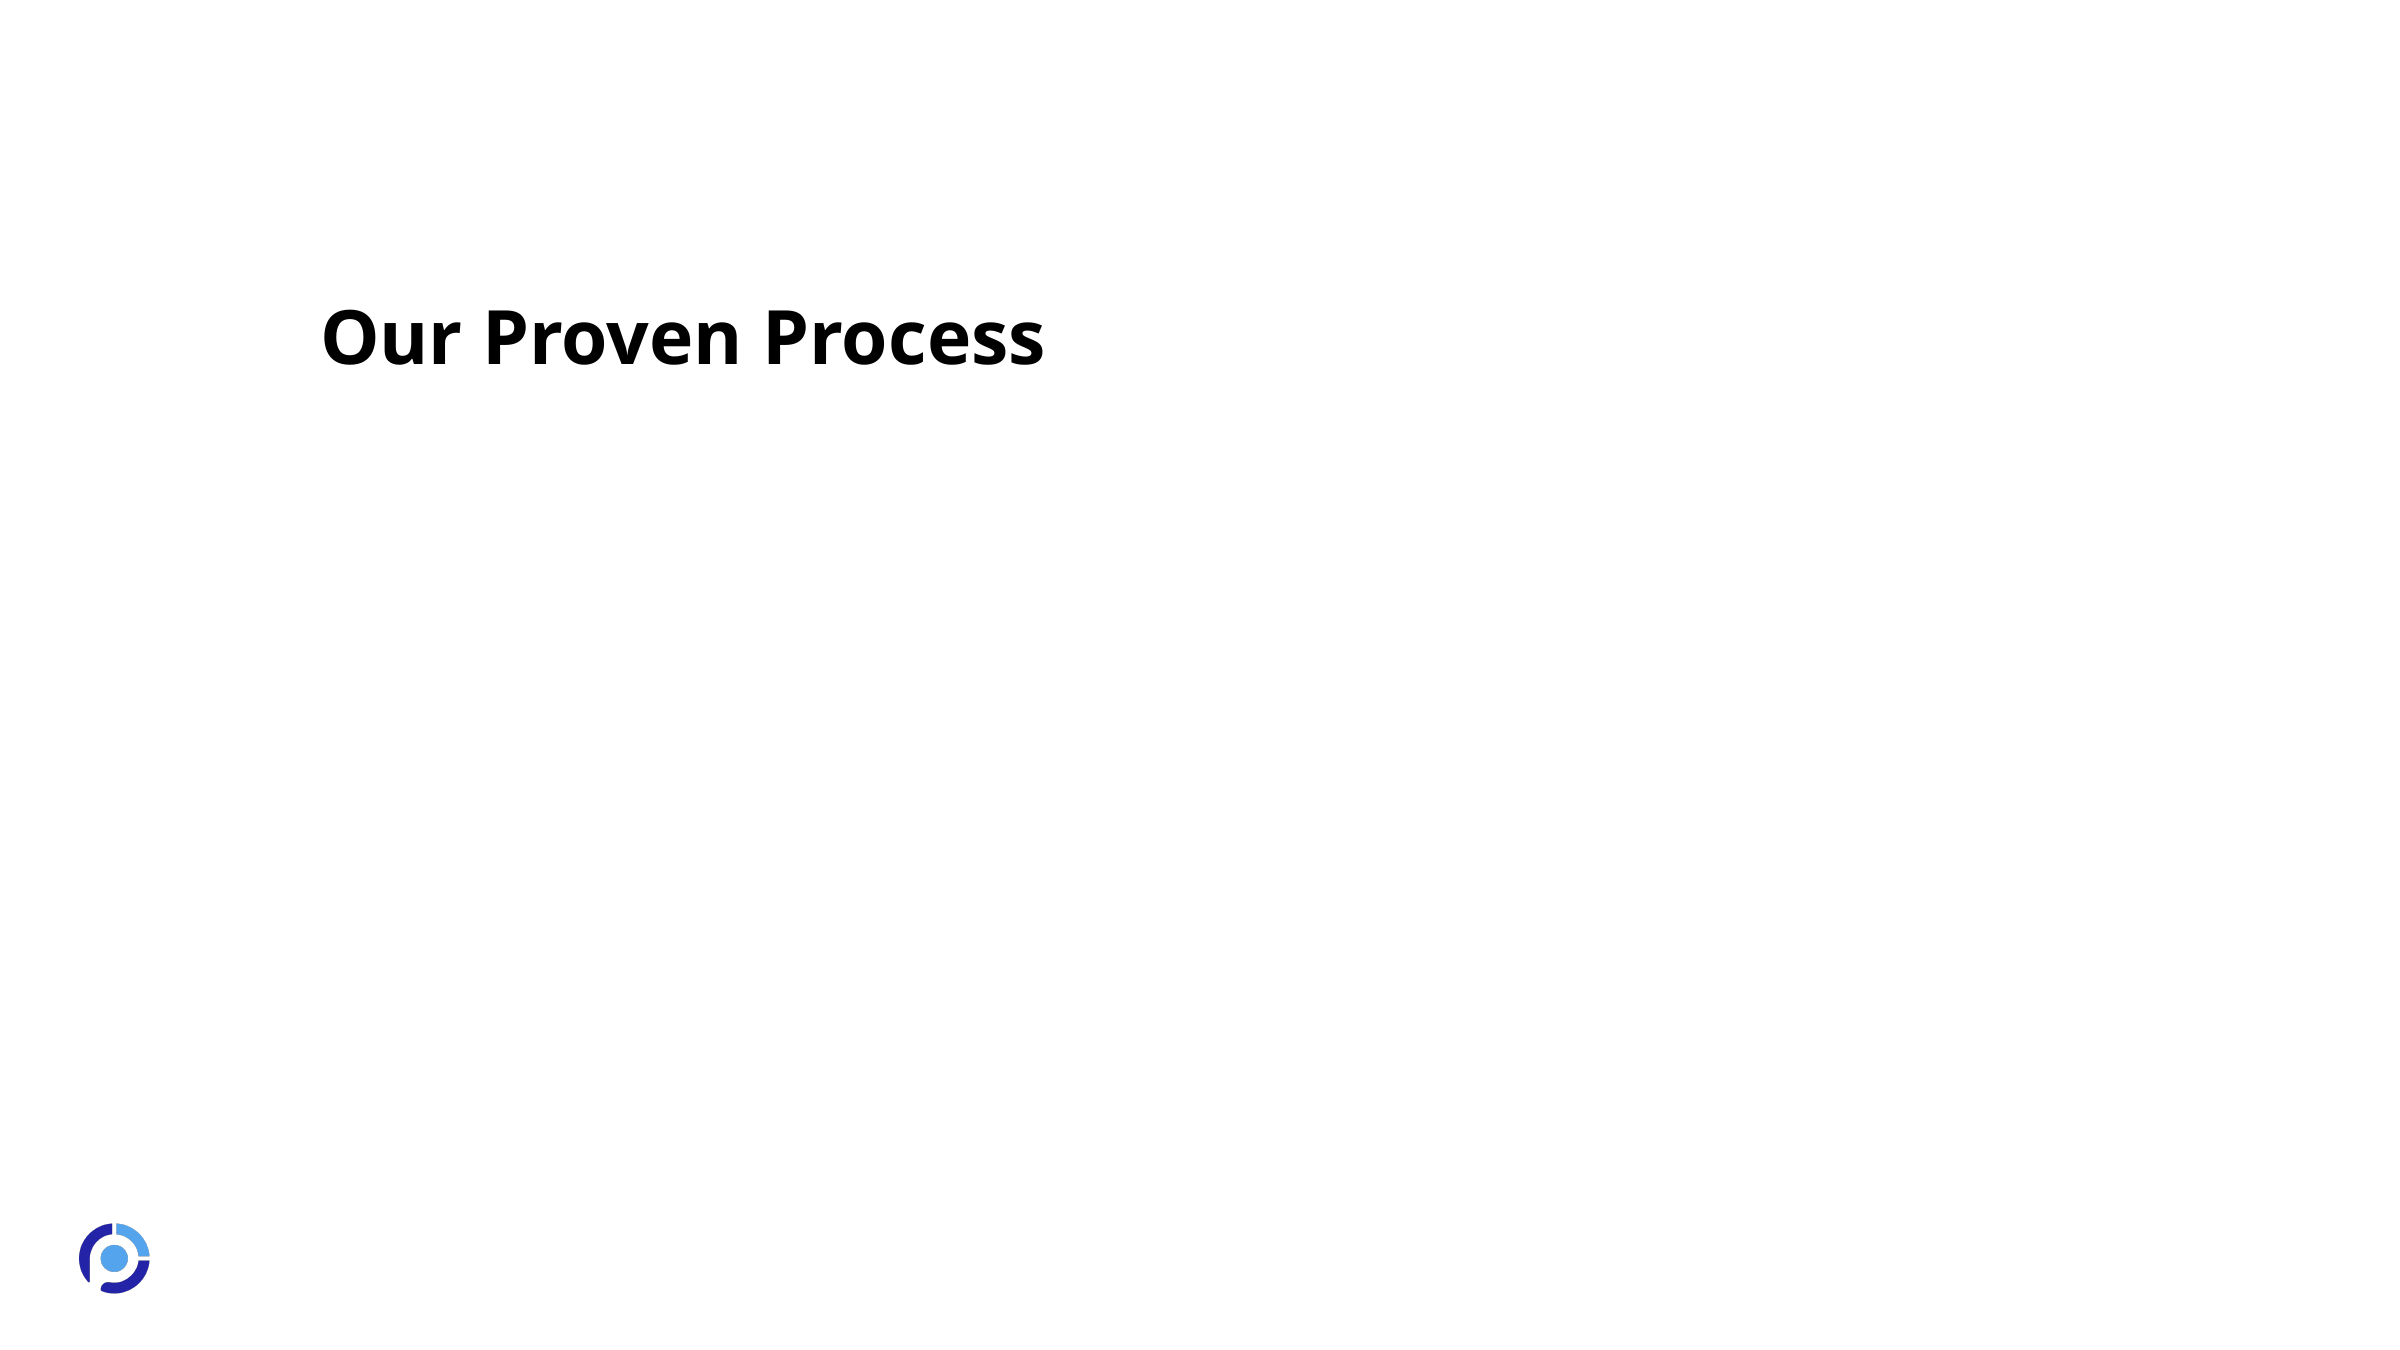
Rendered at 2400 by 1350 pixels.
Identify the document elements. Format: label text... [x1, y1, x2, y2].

text_box Our Proven Process [305, 282, 2095, 388]
picture [78, 1219, 155, 1299]
